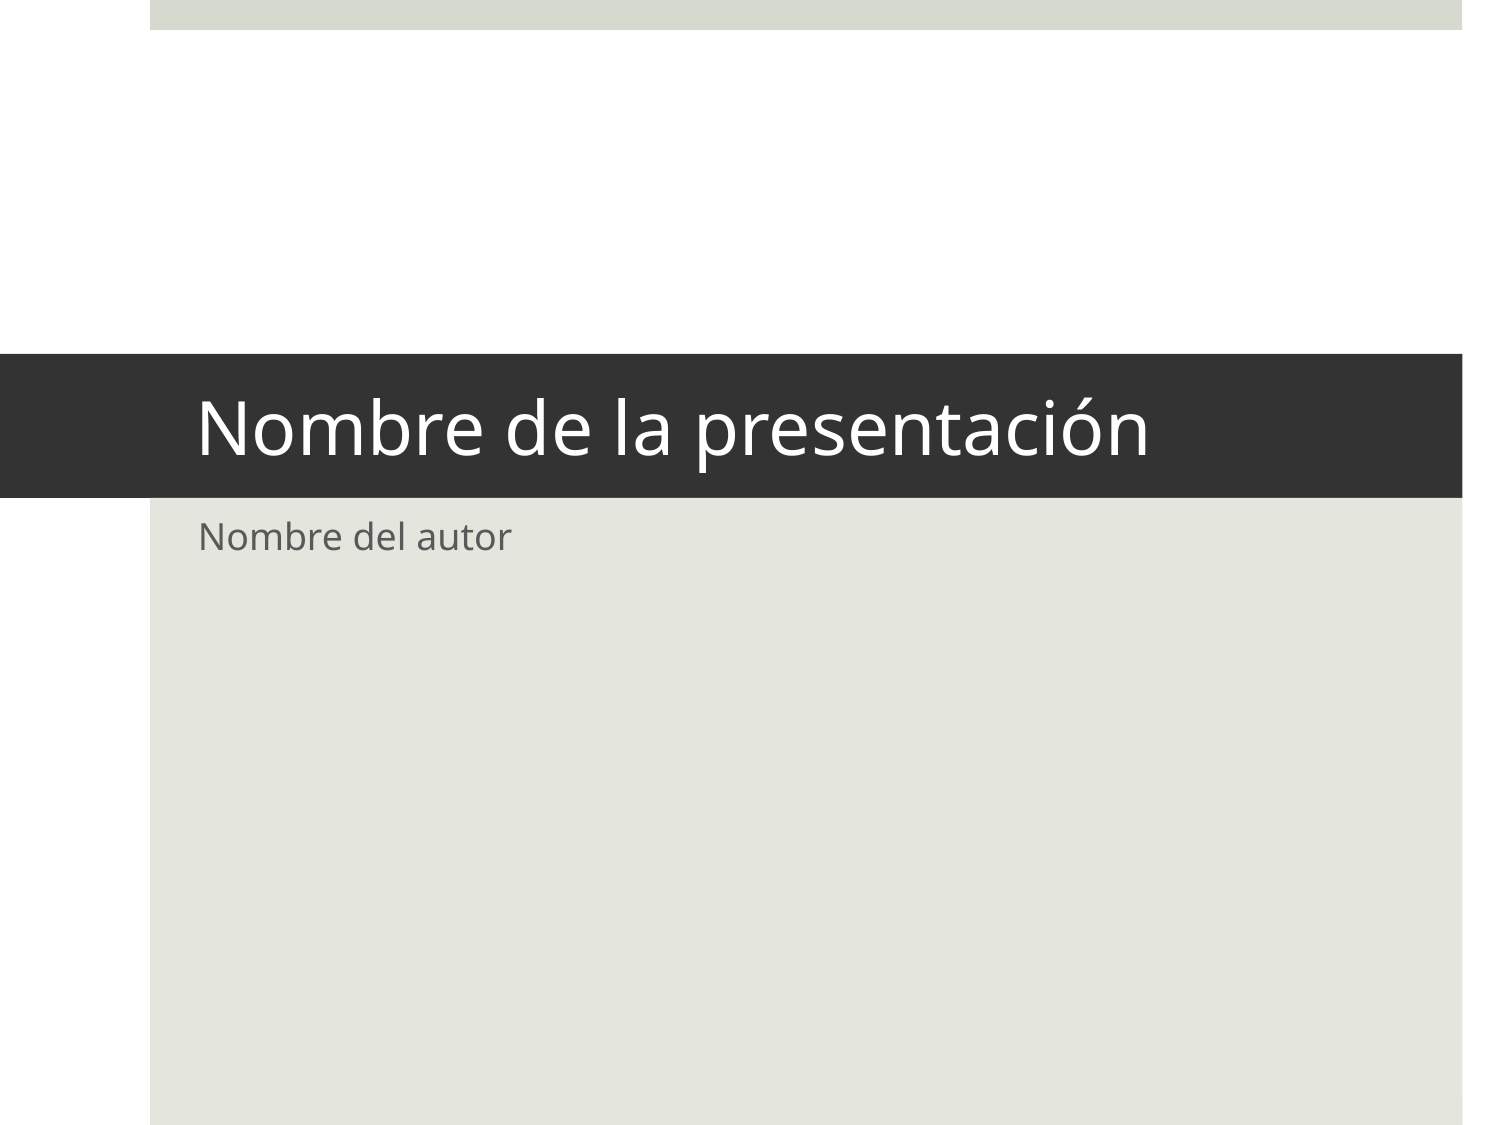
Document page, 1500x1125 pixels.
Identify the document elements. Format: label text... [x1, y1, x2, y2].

title Nombre de la presentación [0, 353, 1463, 498]
subtitle Nombre del autor [150, 497, 1463, 1125]
